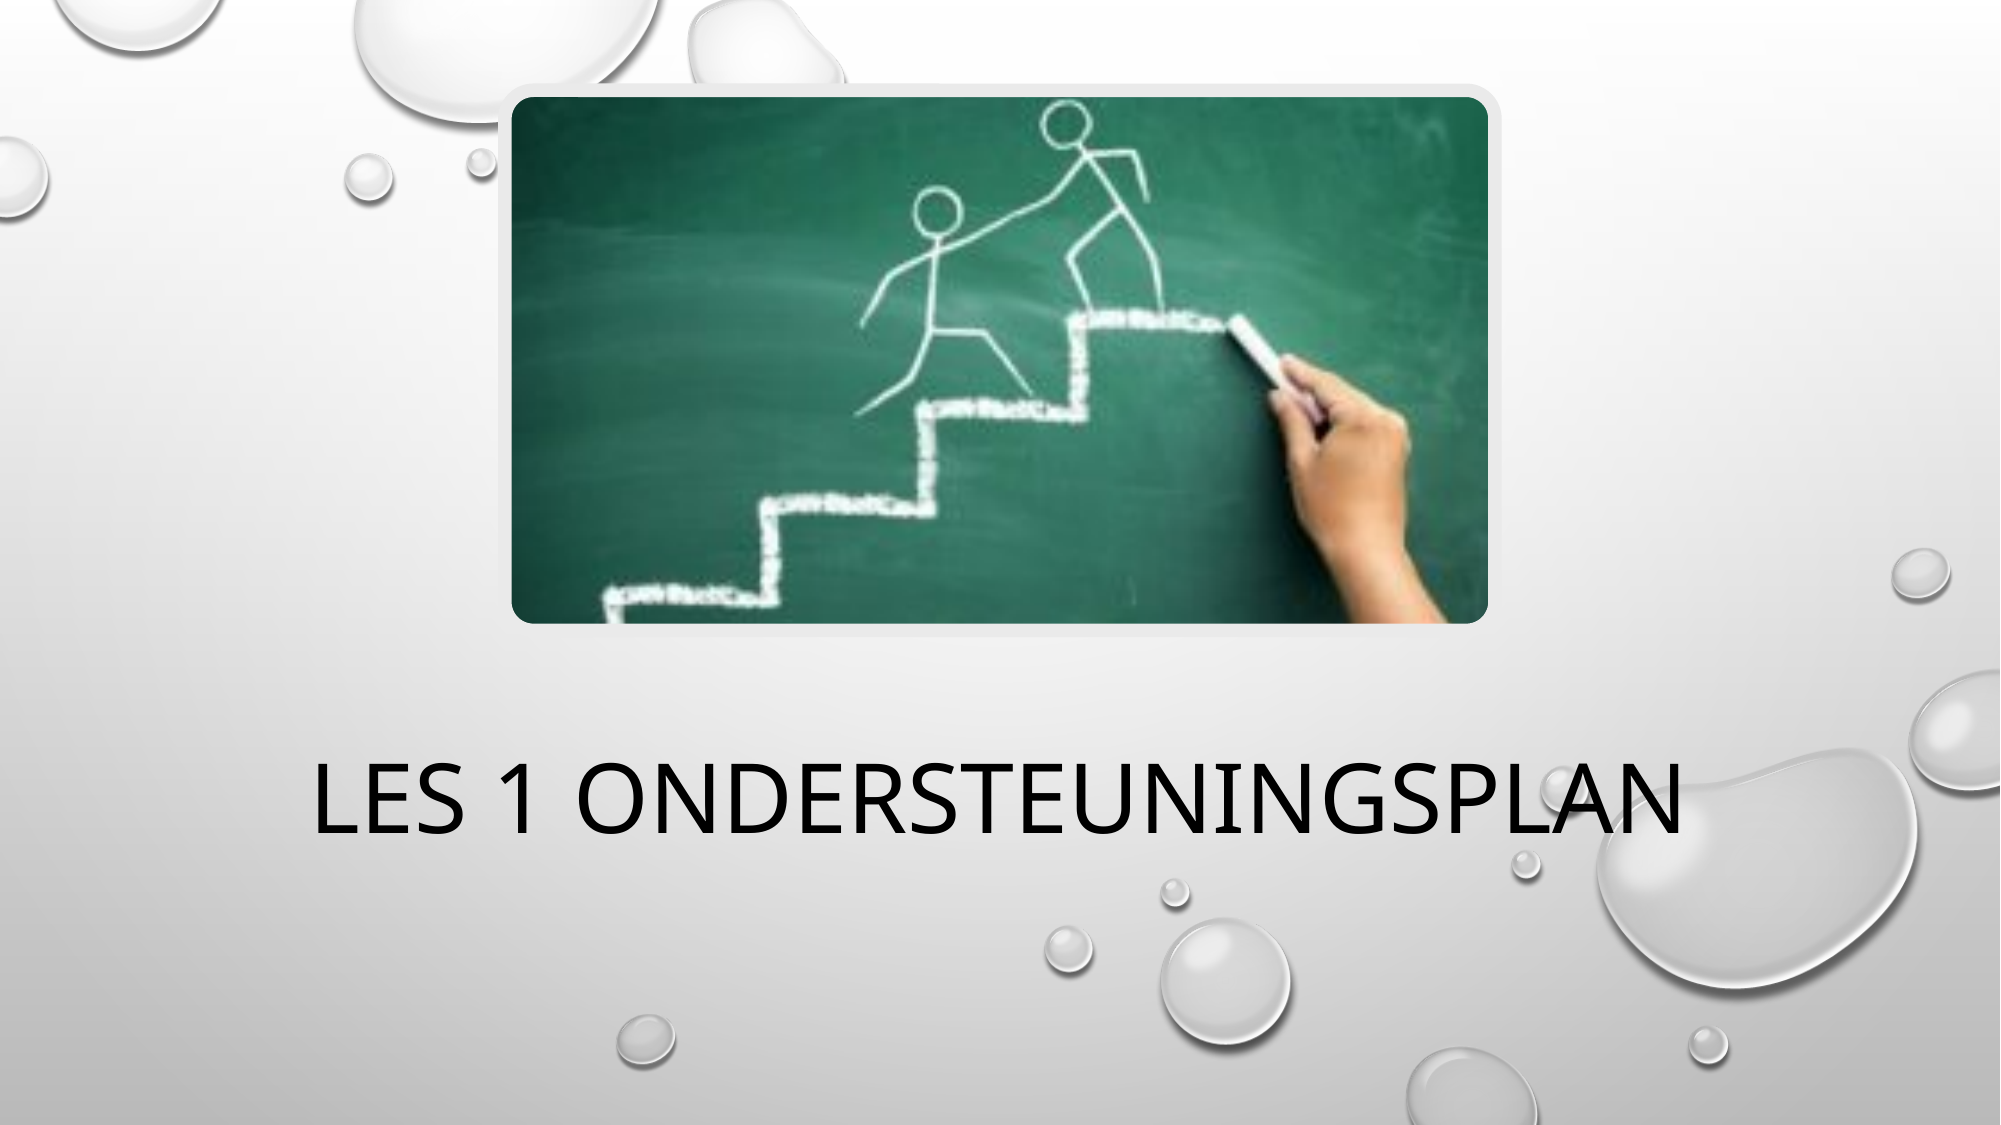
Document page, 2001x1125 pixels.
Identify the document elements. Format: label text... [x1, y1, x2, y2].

title Les 1 Ondersteuningsplan [287, 641, 1713, 863]
picture [0, 0, 2000, 1125]
